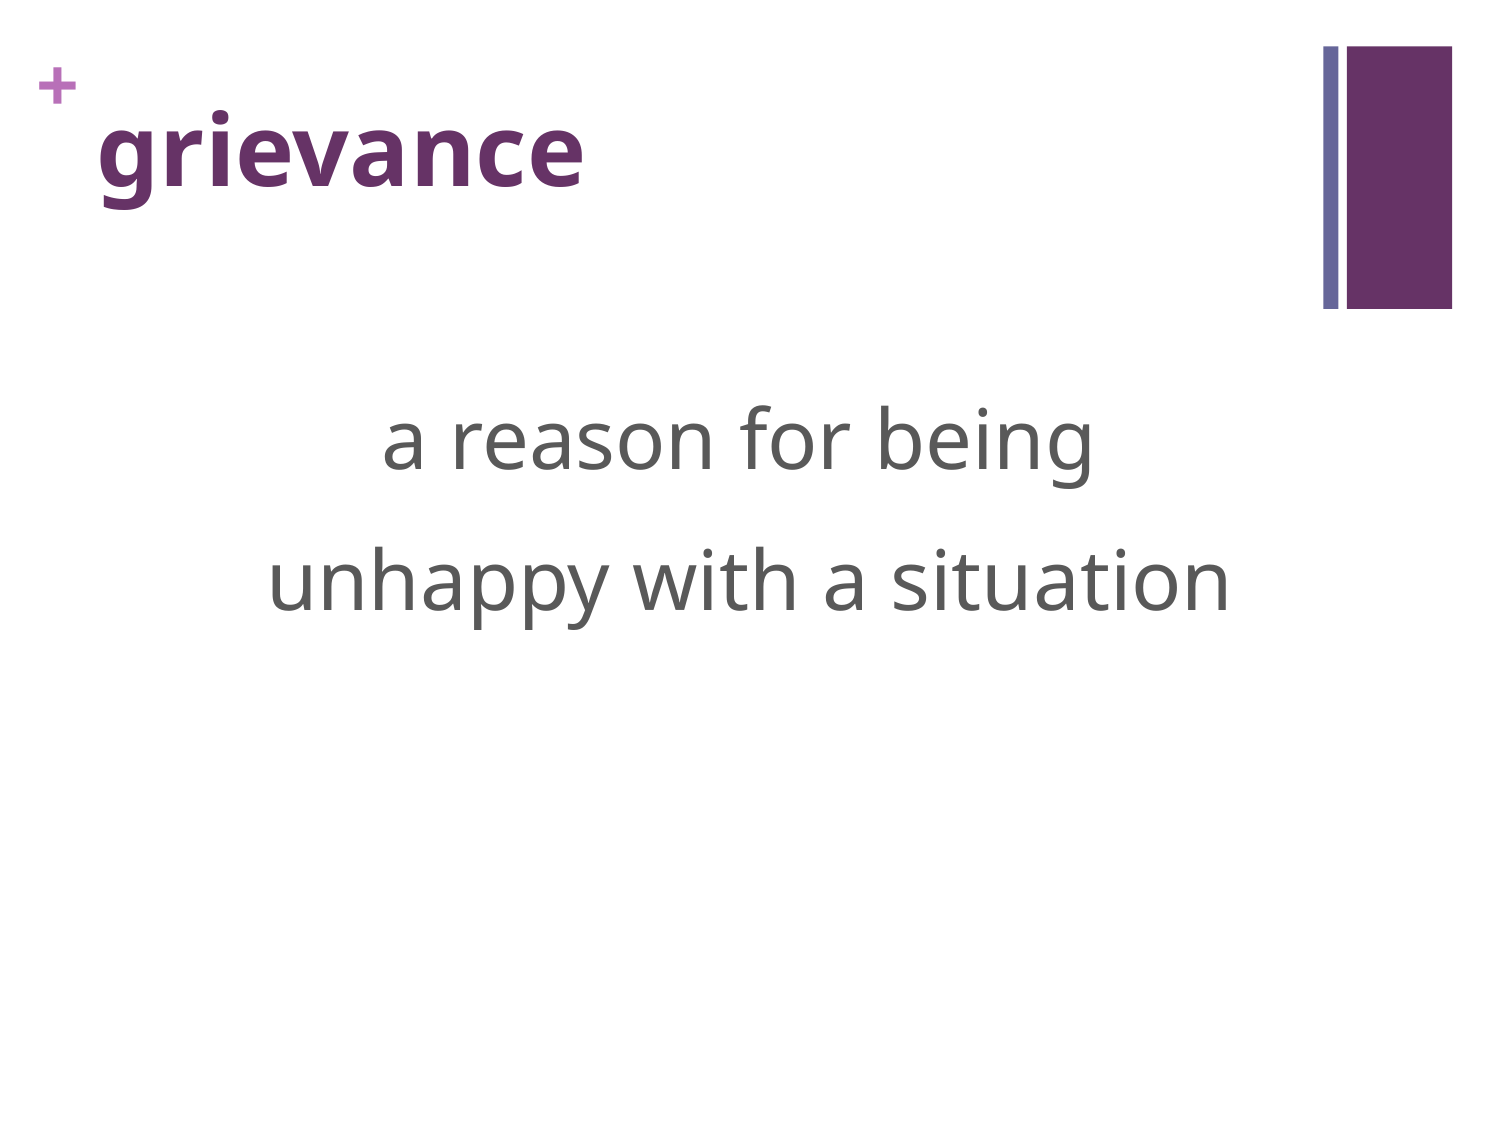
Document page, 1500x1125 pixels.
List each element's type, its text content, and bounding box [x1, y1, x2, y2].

title grievance [81, 79, 1322, 194]
list a reason for being unhappy with a situation [75, 194, 1425, 938]
